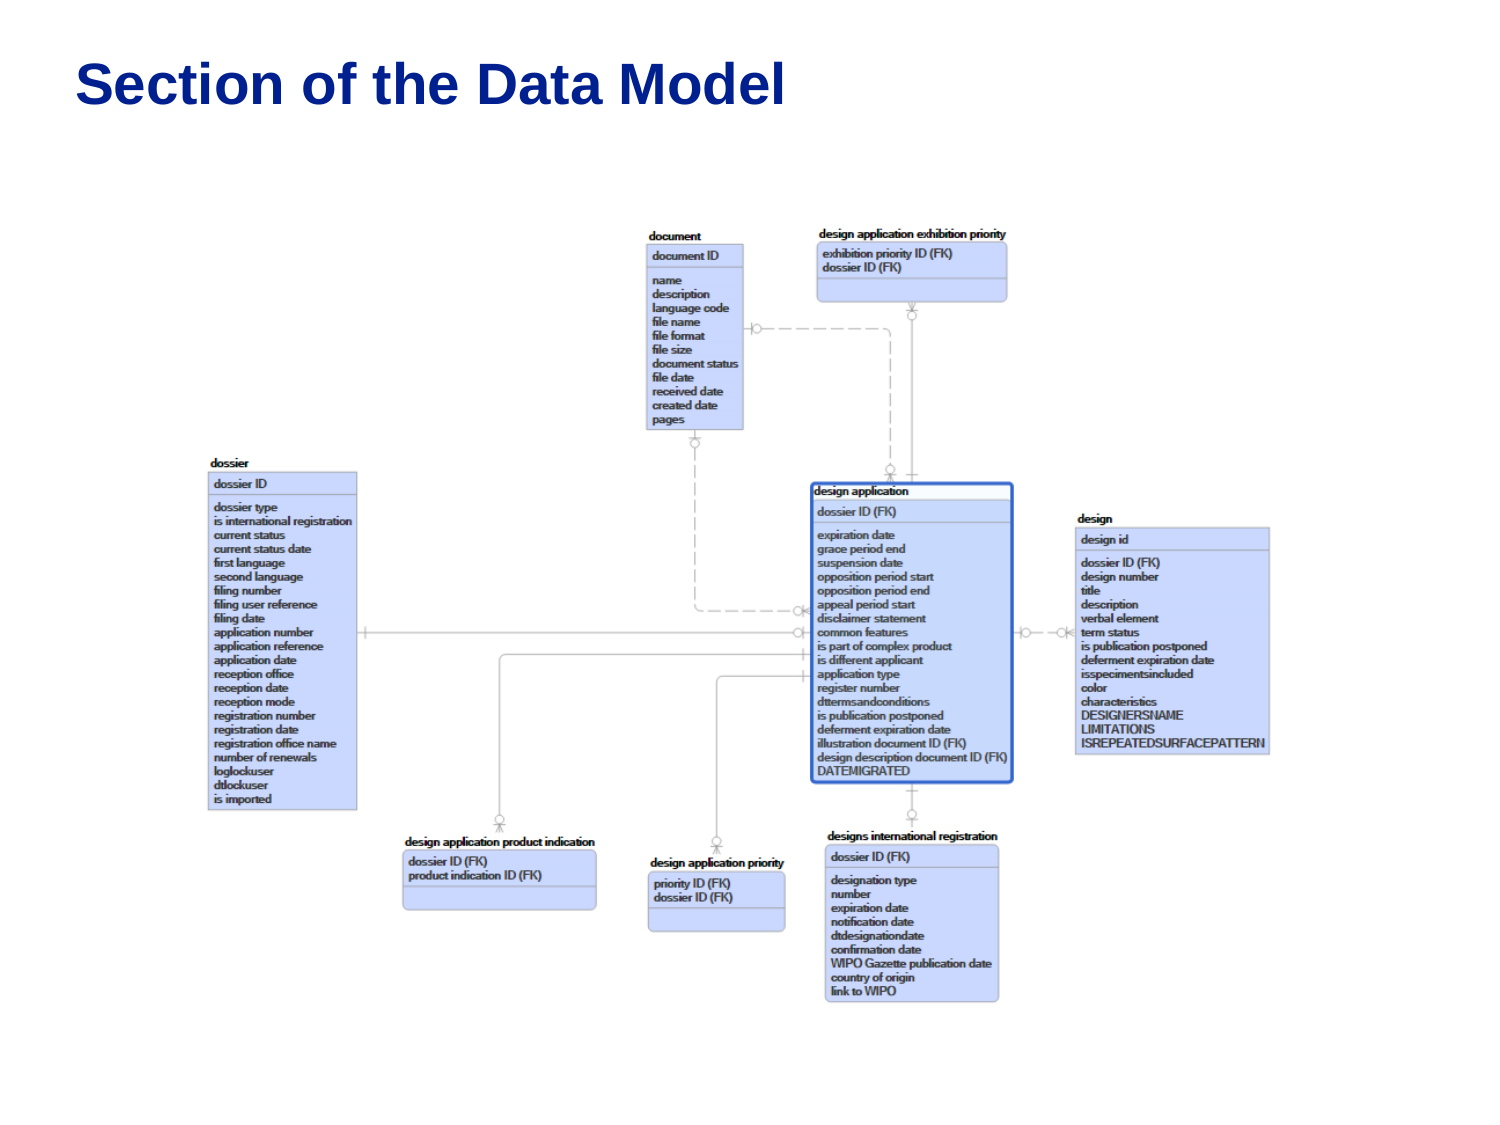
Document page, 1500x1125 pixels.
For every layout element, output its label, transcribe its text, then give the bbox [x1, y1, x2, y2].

title Section of the Data Model [74, 45, 1426, 222]
picture [89, 172, 1345, 1030]
